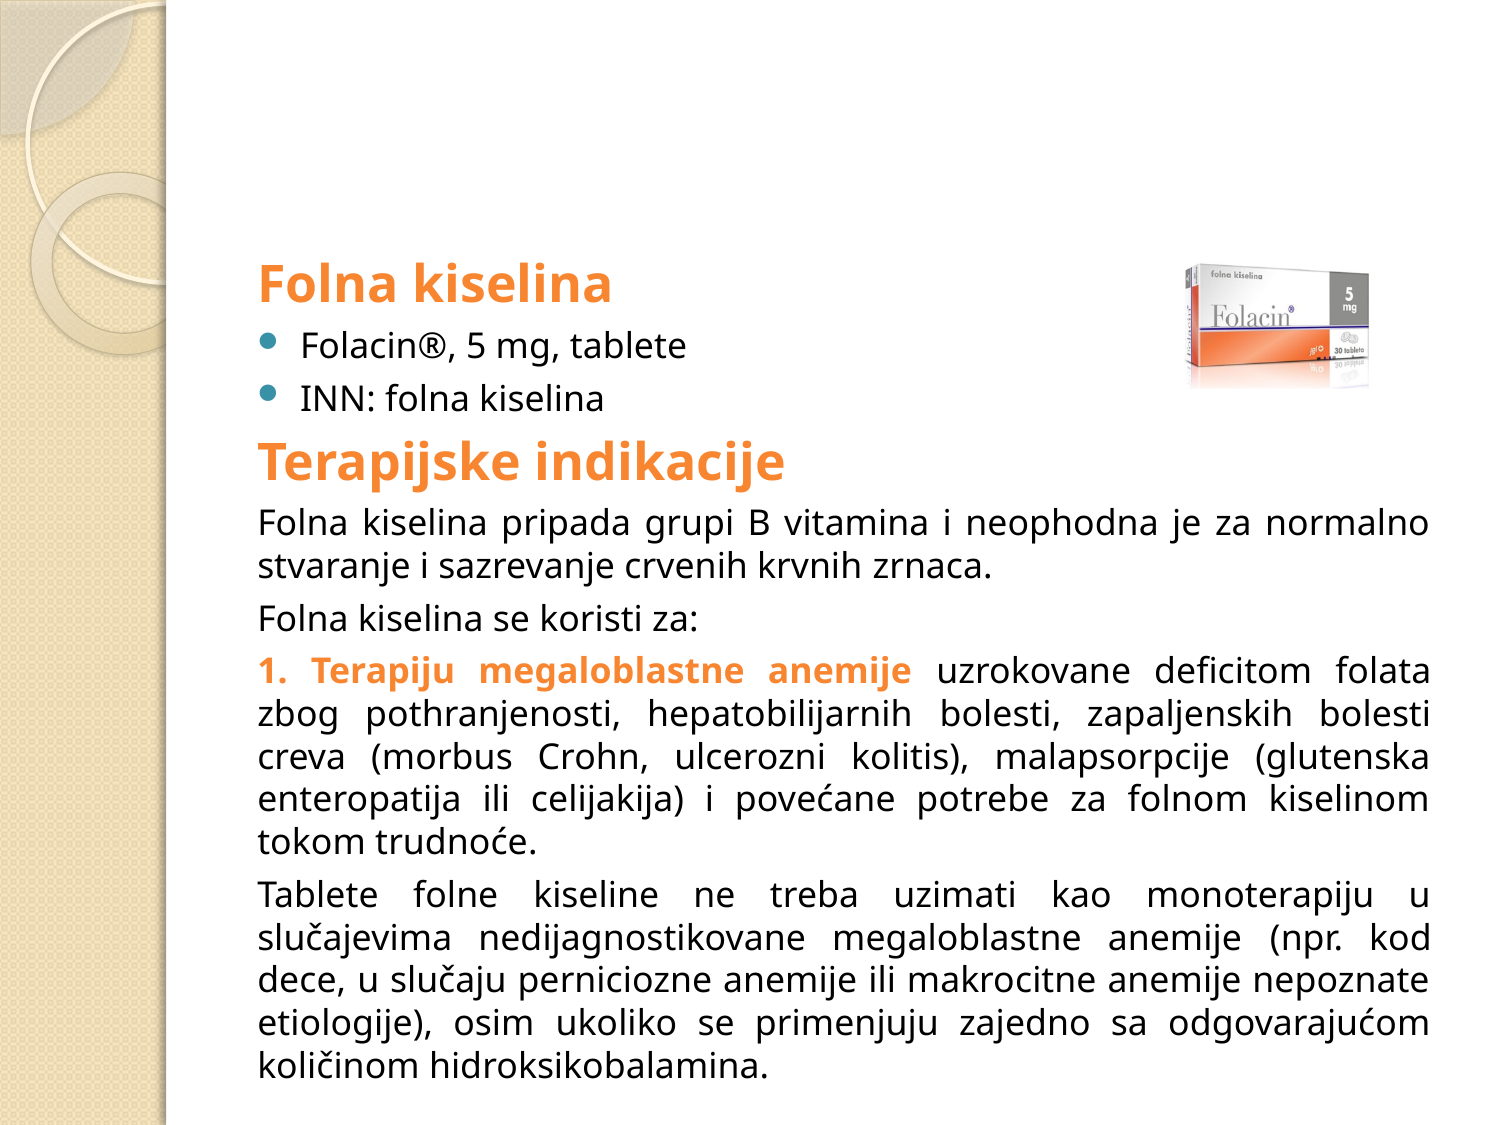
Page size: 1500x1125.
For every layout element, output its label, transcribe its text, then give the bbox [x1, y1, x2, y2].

picture [1115, 234, 1433, 393]
list Folna kiselina Folacin®, 5 mg, tablete INN: folna kiselina Terapijske indikacije Folna kiselina pripada grupi B vitamina i neophodna je za normalno stvaranje i sazrevanje crvenih krvnih zrnaca. Folna kiselina se koristi za: 1. Terapiju megaloblastne anemije uzrokovane deficitom folata zbog pothranjenosti, hepatobilijarnih bolesti, zapaljenskih bolesti creva (morbus Crohn, ulcerozni kolitis), malapsorpcije (glutenska enteropatija ili celijakija) i povećane potrebe za folnom kiselinom tokom trudnoće. Tablete folne kiseline ne treba uzimati kao monoterapiju u slučajevima nedijagnostikovane megaloblastne anemije (npr. kod dece, u slučaju perniciozne anemije ili makrocitne anemije nepoznate etiologije), osim ukoliko se primenjuju zajedno sa odgovarajućom količinom hidroksikobalamina. [230, 243, 1447, 1094]
